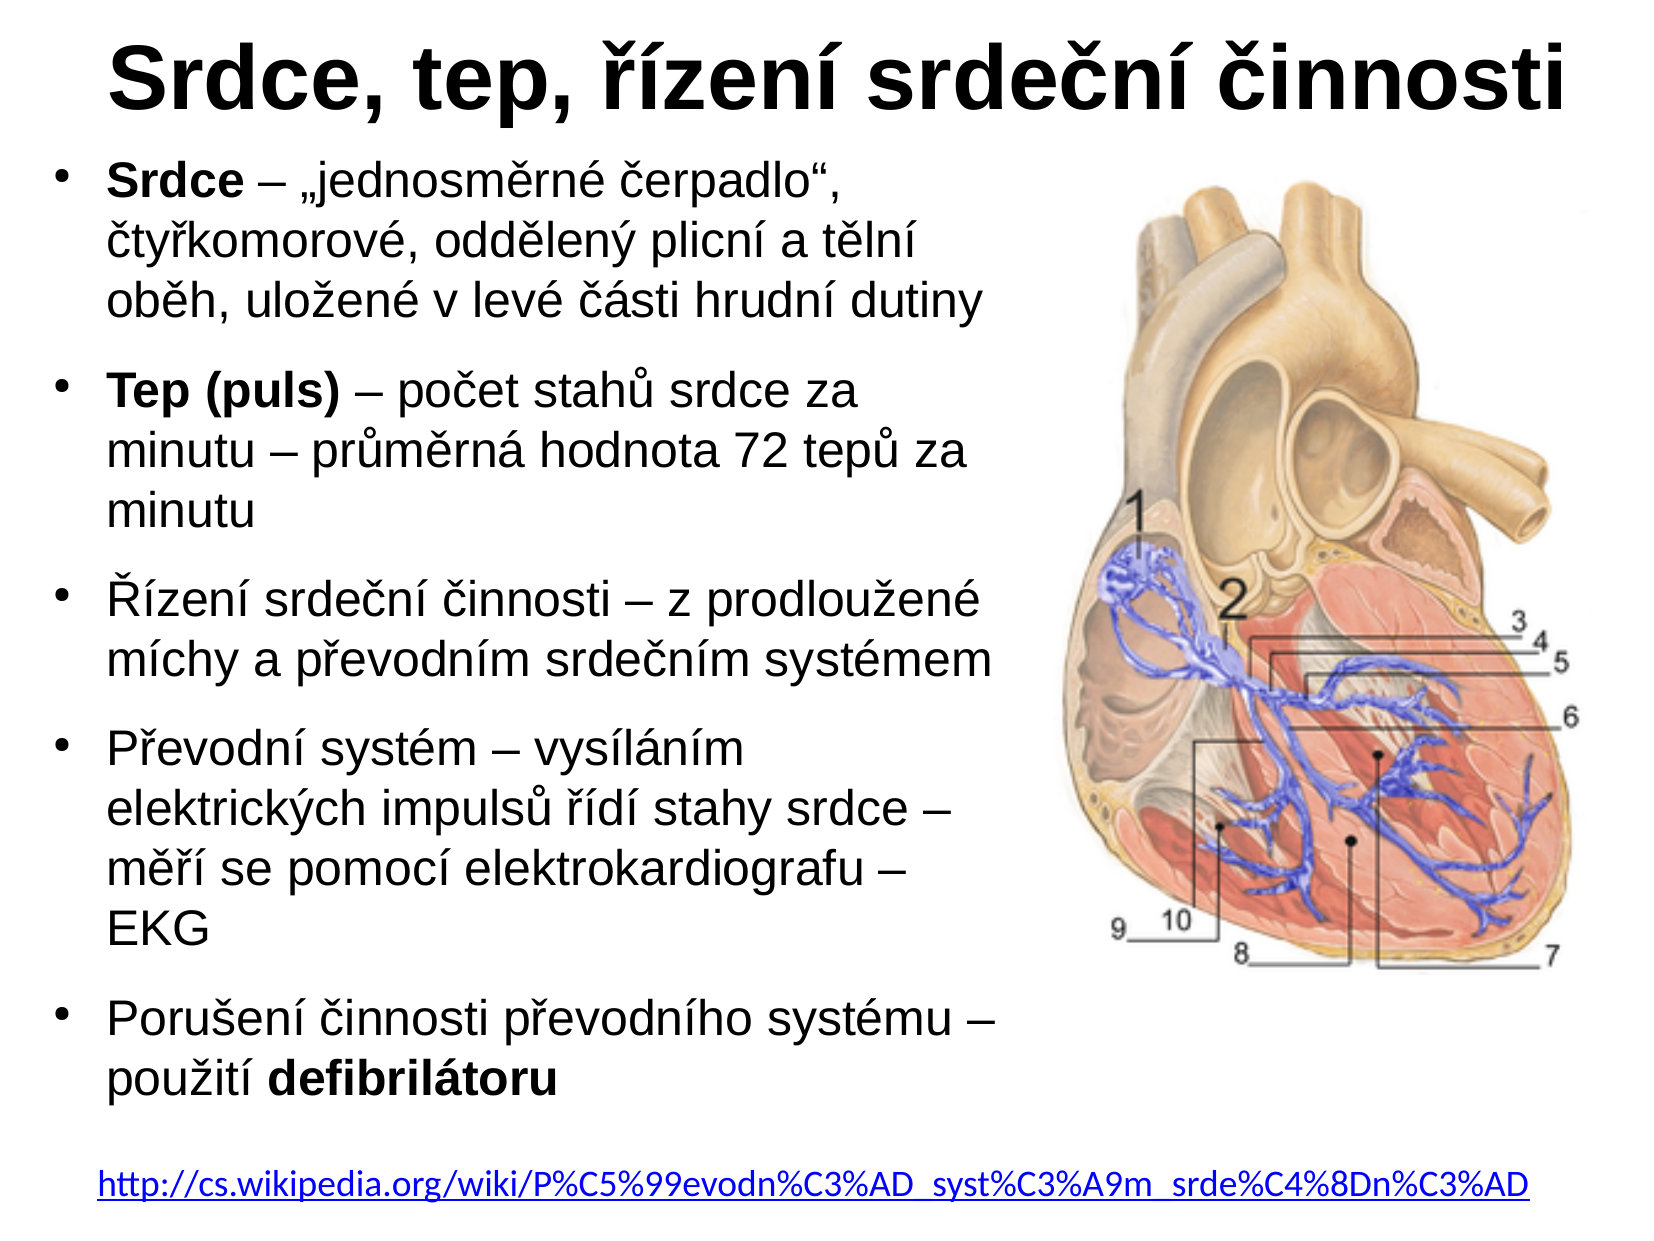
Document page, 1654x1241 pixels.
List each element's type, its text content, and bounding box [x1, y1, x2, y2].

title Srdce, tep, řízení srdeční činnosti [94, 0, 1583, 146]
list Srdce – „jednosměrné čerpadlo“, čtyřkomorové, oddělený plicní a tělní oběh, uložené v levé části hrudní dutiny Tep (puls) – počet stahů srdce za minutu – průměrná hodnota 72 tepů za minutu Řízení srdeční činnosti – z prodloužené míchy a převodním srdečním systémem Převodní systém – vysíláním elektrických impulsů řídí stahy srdce – měří se pomocí elektrokardiografu – EKG Porušení činnosti převodního systému – použití defibrilátoru [35, 147, 1005, 1121]
picture [1050, 159, 1592, 975]
text_box http://cs.wikipedia.org/wiki/P%C5%99evodn%C3%AD_syst%C3%A9m_srde%C4%8Dn%C3%AD [82, 1151, 1560, 1212]
